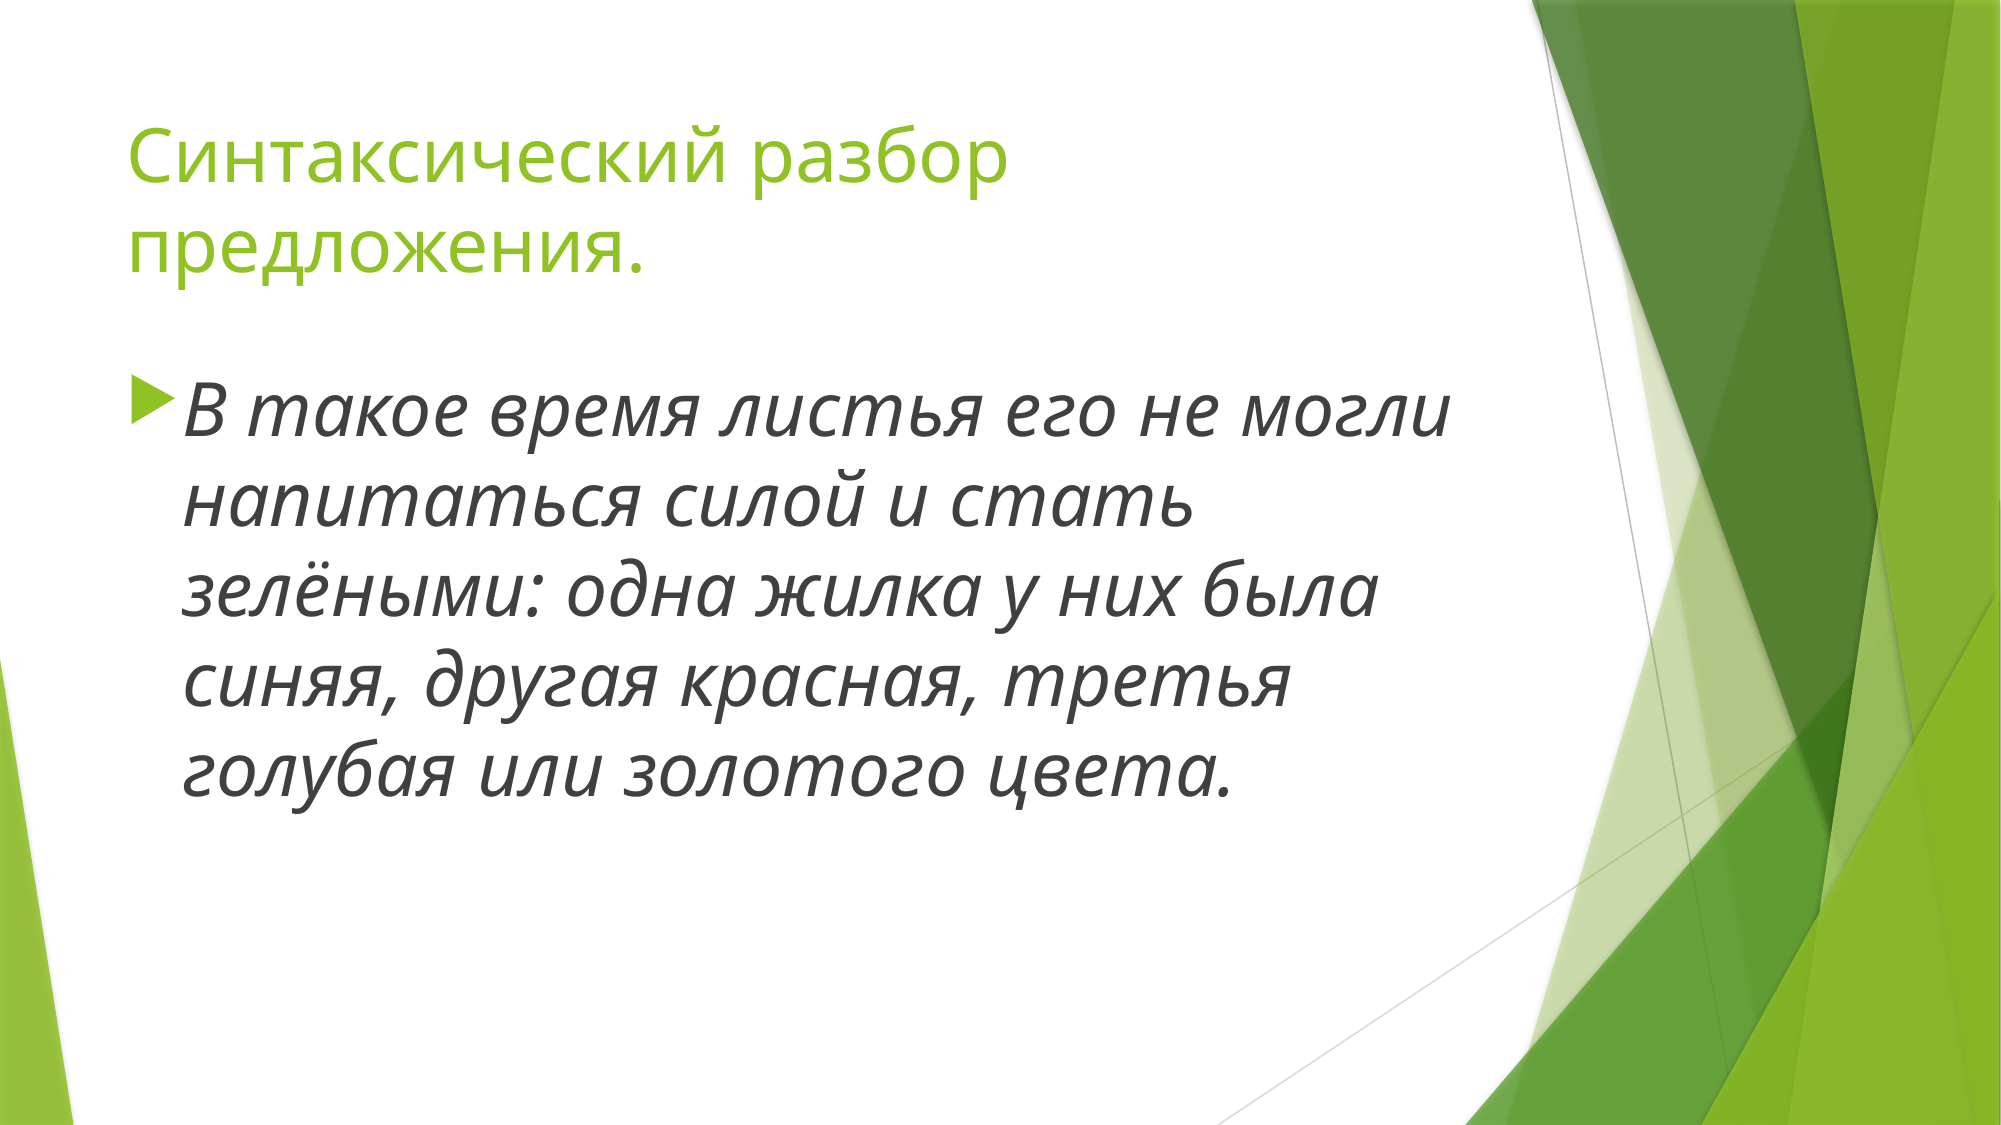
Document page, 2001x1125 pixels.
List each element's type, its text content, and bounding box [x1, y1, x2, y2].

list В такое время листья его не могли напитаться силой и стать зелёными: одна жилка у них была синяя, другая красная, третья голубая или золотого цвета. [111, 354, 1522, 992]
title Синтаксический разбор предложения. [111, 99, 1522, 317]
